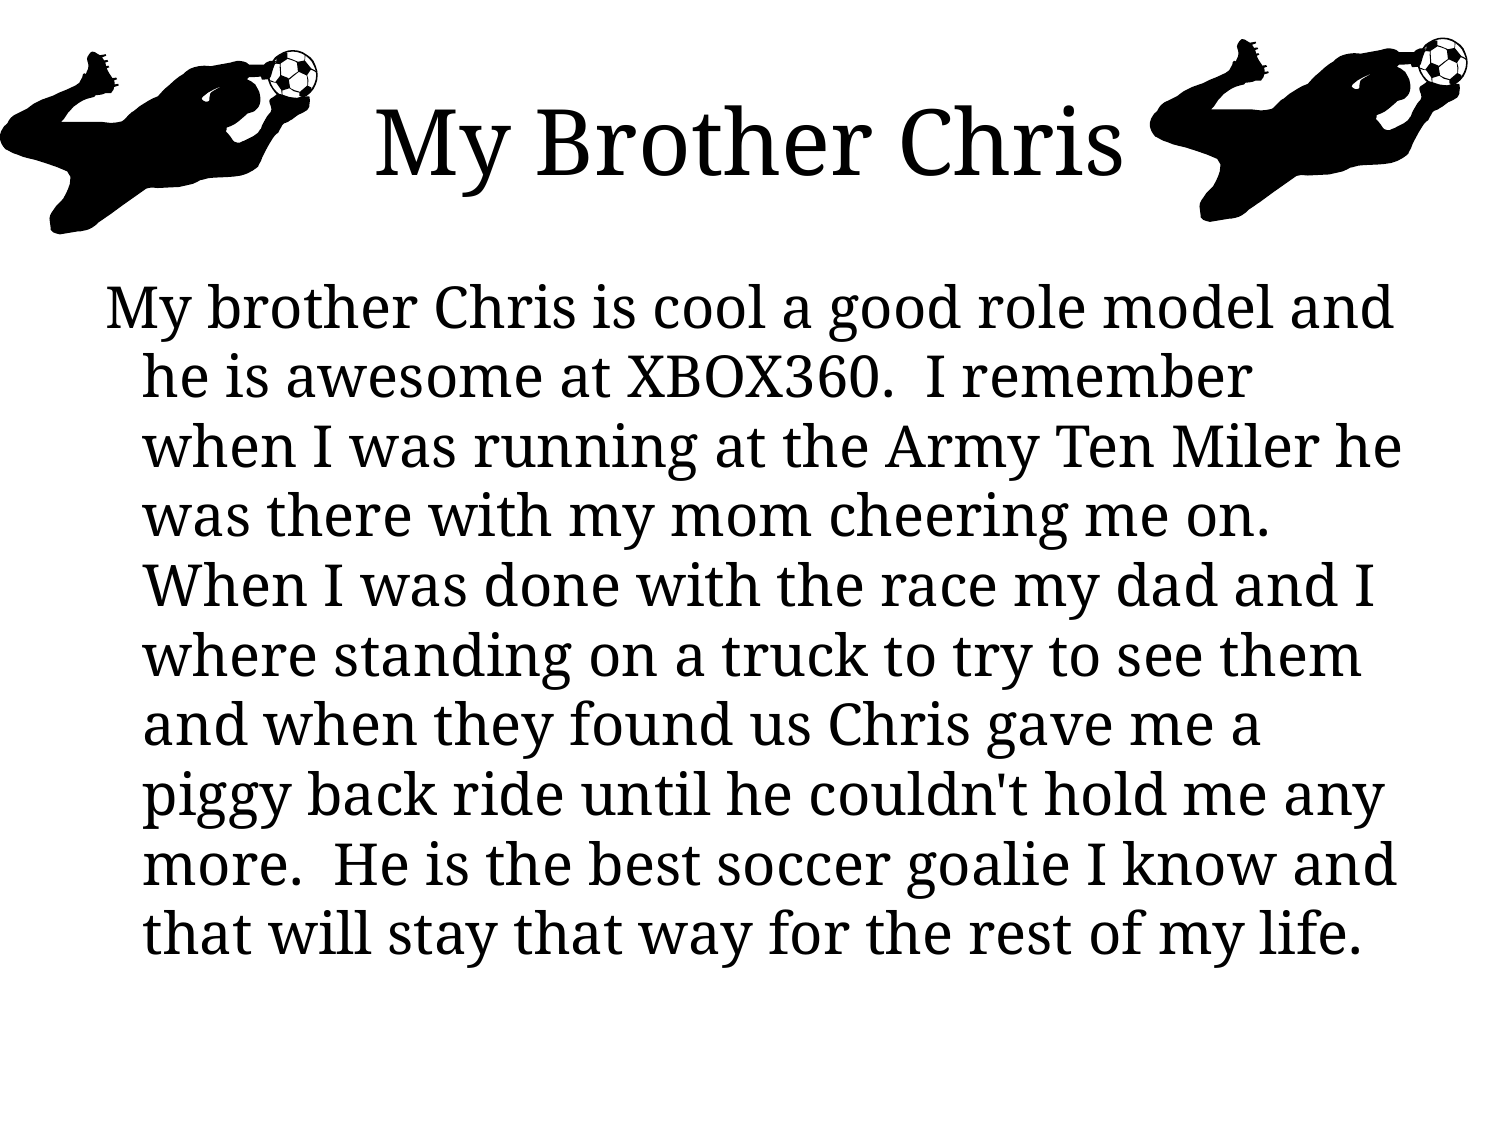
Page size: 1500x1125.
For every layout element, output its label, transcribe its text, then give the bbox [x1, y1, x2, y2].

title My Brother Chris [75, 45, 1425, 233]
picture [1149, 37, 1468, 223]
list My brother Chris is cool a good role model and he is awesome at XBOX360. I remember when I was running at the Army Ten Miler he was there with my mom cheering me on. When I was done with the race my dad and I where standing on a truck to try to see them and when they found us Chris gave me a piggy back ride until he couldn't hold me any more. He is the best soccer goalie I know and that will stay that way for the rest of my life. [75, 262, 1425, 1005]
picture [0, 49, 318, 235]
